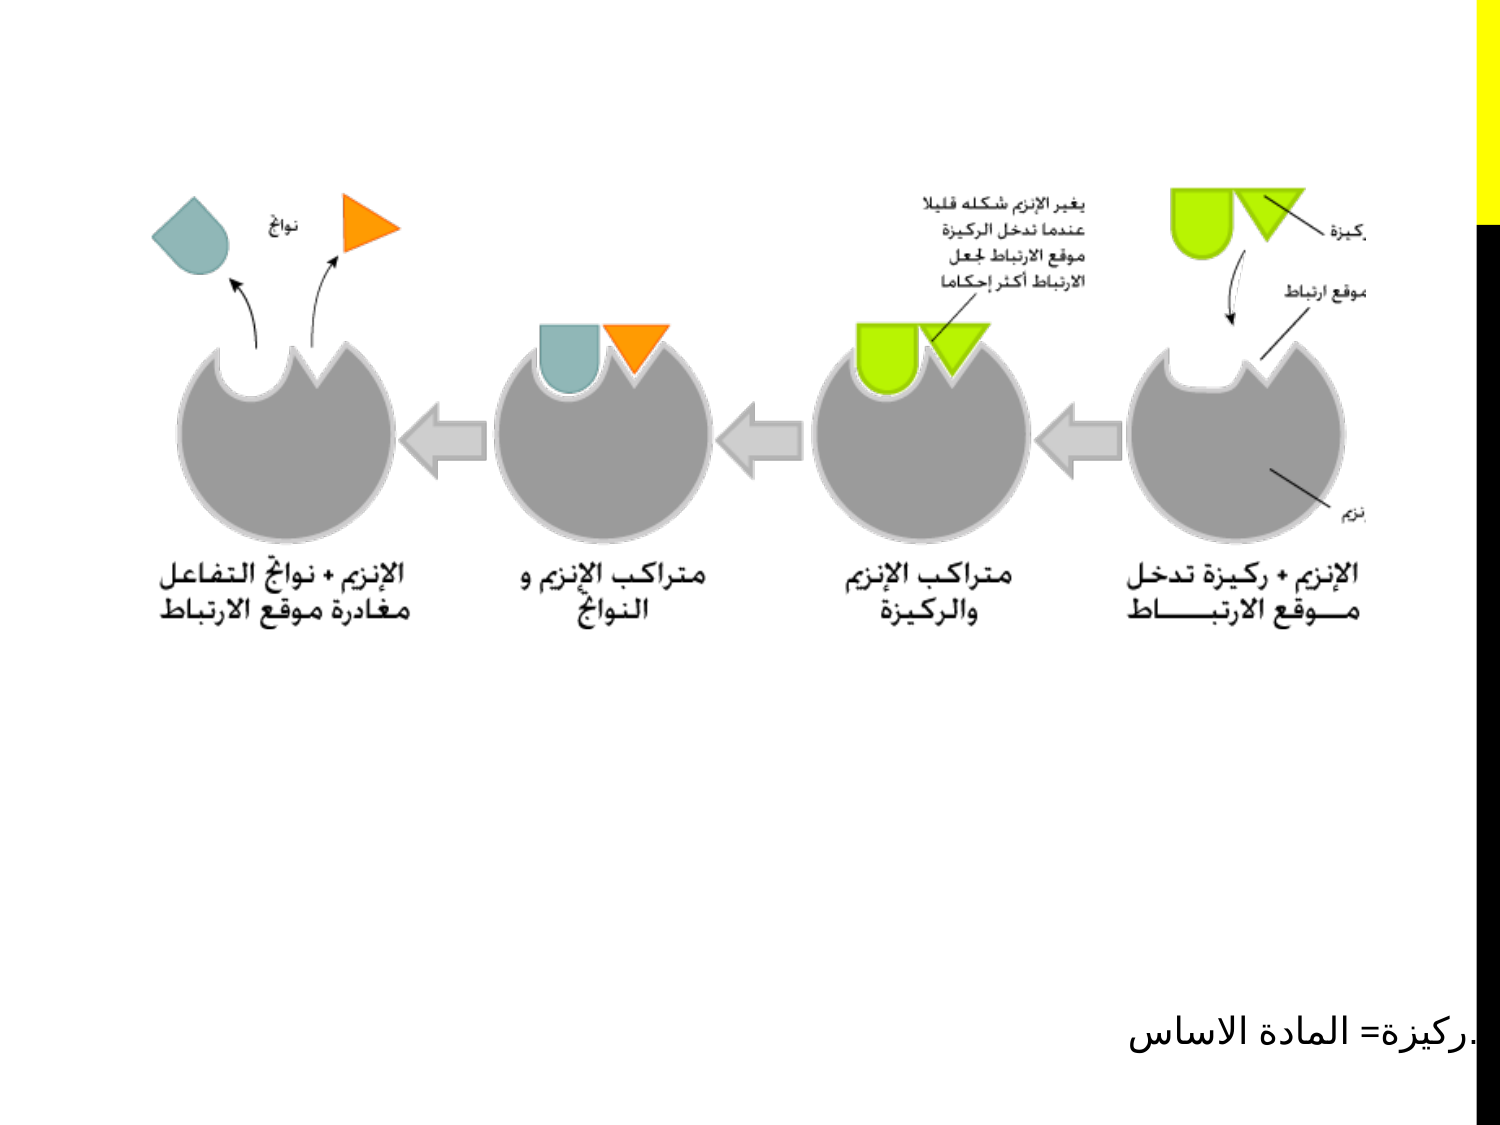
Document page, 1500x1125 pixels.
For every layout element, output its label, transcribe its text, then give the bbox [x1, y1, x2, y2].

picture [149, 186, 1366, 638]
text_box ركيزة= المادة الاساس. [1113, 999, 1494, 1060]
